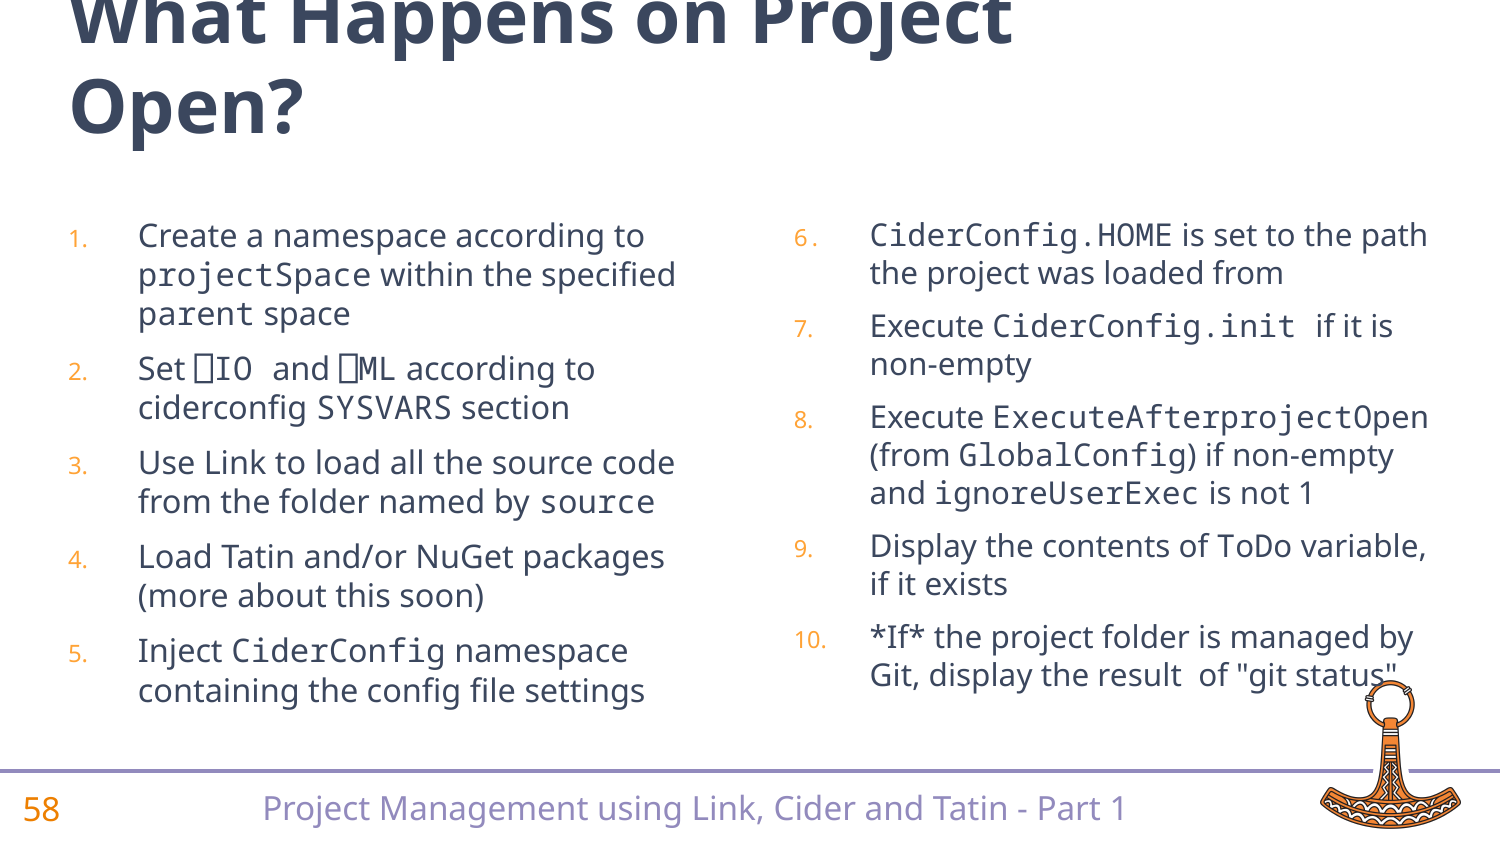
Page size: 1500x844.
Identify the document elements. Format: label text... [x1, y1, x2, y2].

list Create a namespace according to projectSpace within the specified parent space Set ⎕IO and ⎕ML according to ciderconfig SYSVARS section Use Link to load all the source code from the folder named by source Load Tatin and/or NuGet packages (more about this soon) Inject CiderConfig namespace containing the config file settings [53, 207, 727, 727]
list CiderConfig.HOME is set to the path the project was loaded from Execute CiderConfig.init if it is non-empty Execute ExecuteAfterprojectOpen (from GlobalConfig) if non-empty and ignoreUserExec is not 1 Display the contents of ToDo variable, if it exists *If* the project folder is managed by Git, display the result of "git status" [778, 207, 1453, 740]
title What Happens on Project Open? [53, 43, 1203, 157]
picture [1320, 680, 1461, 829]
